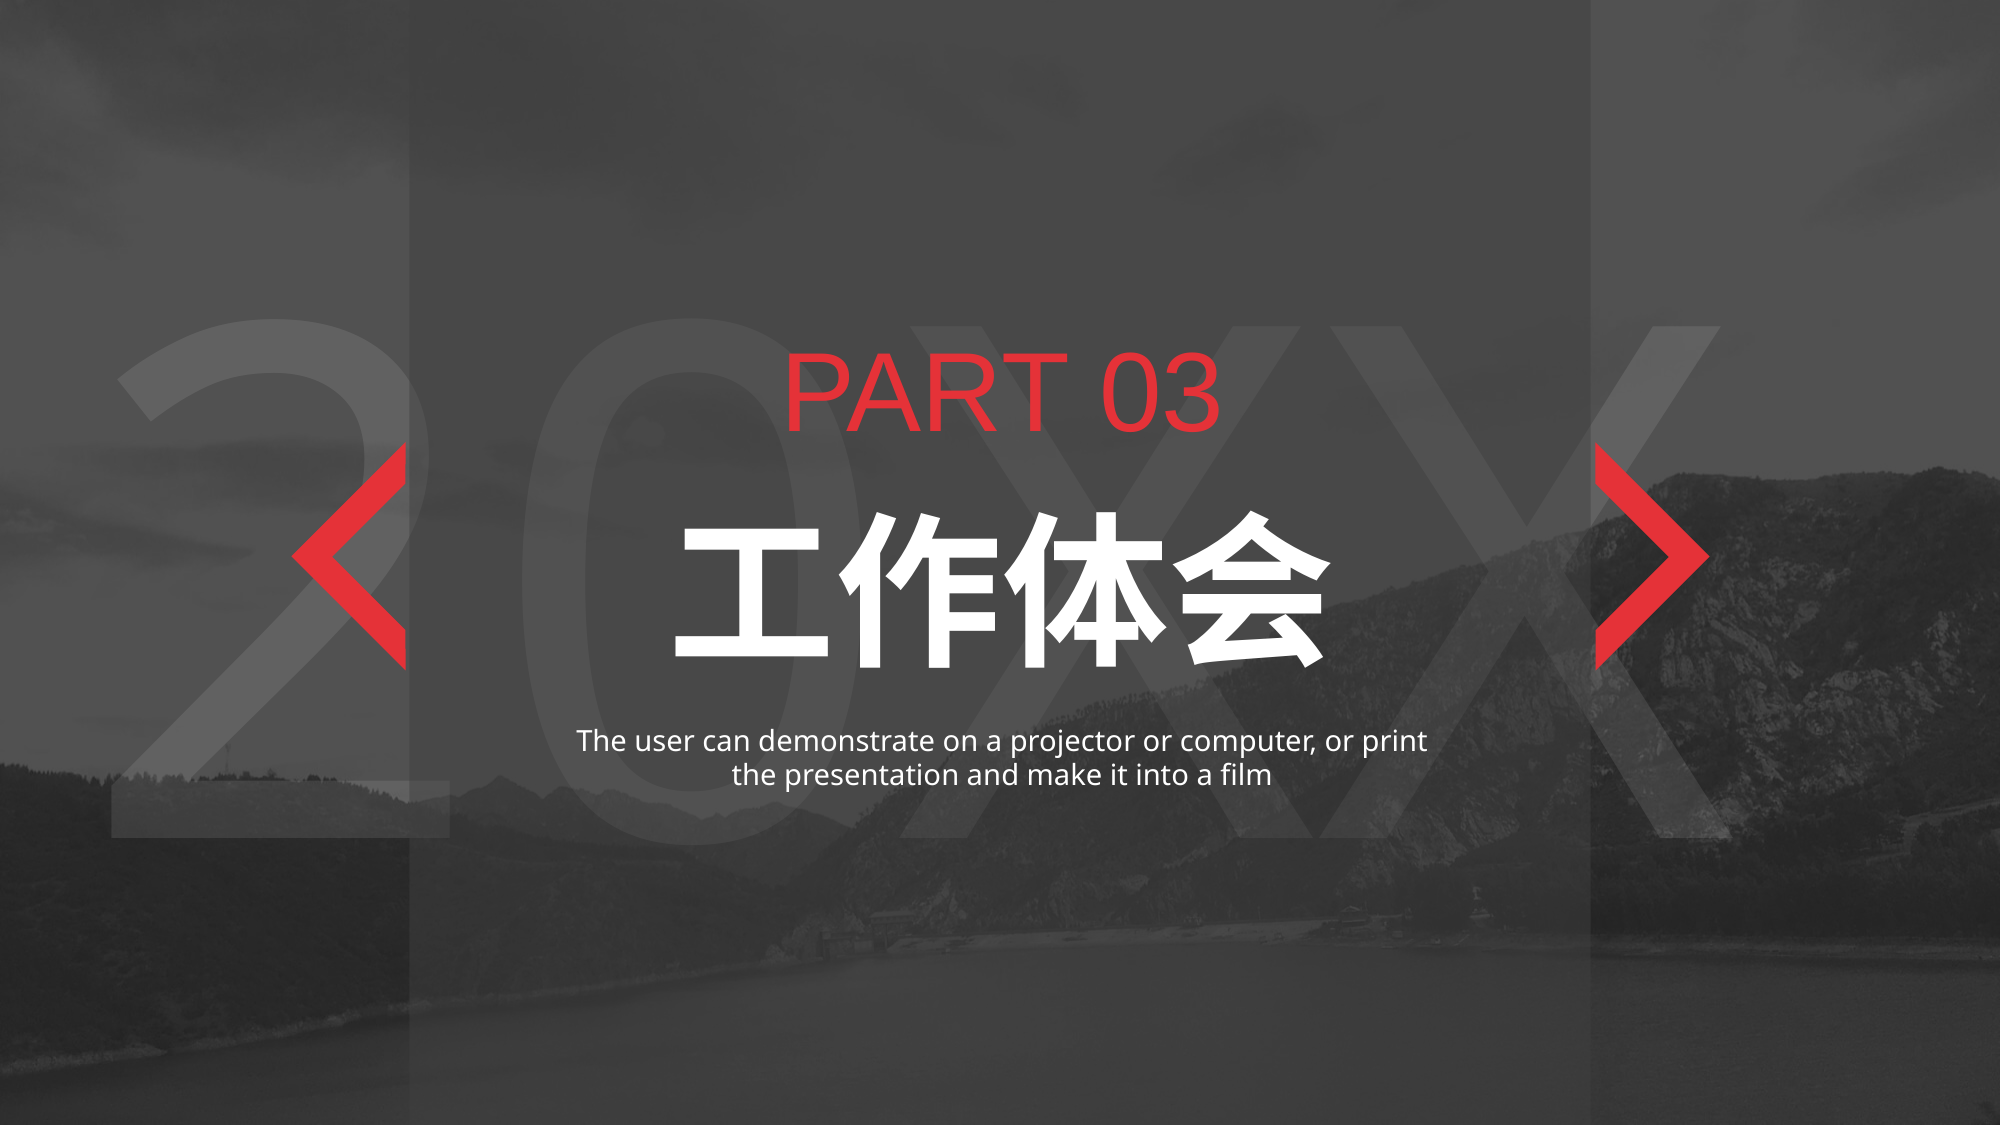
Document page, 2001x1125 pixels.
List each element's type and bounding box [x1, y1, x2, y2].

picture [1082, 0, 2000, 1125]
text_box [506, 311, 919, 801]
text_box [919, 0, 1082, 1125]
text_box [1082, 311, 1499, 801]
picture [0, 0, 919, 1125]
